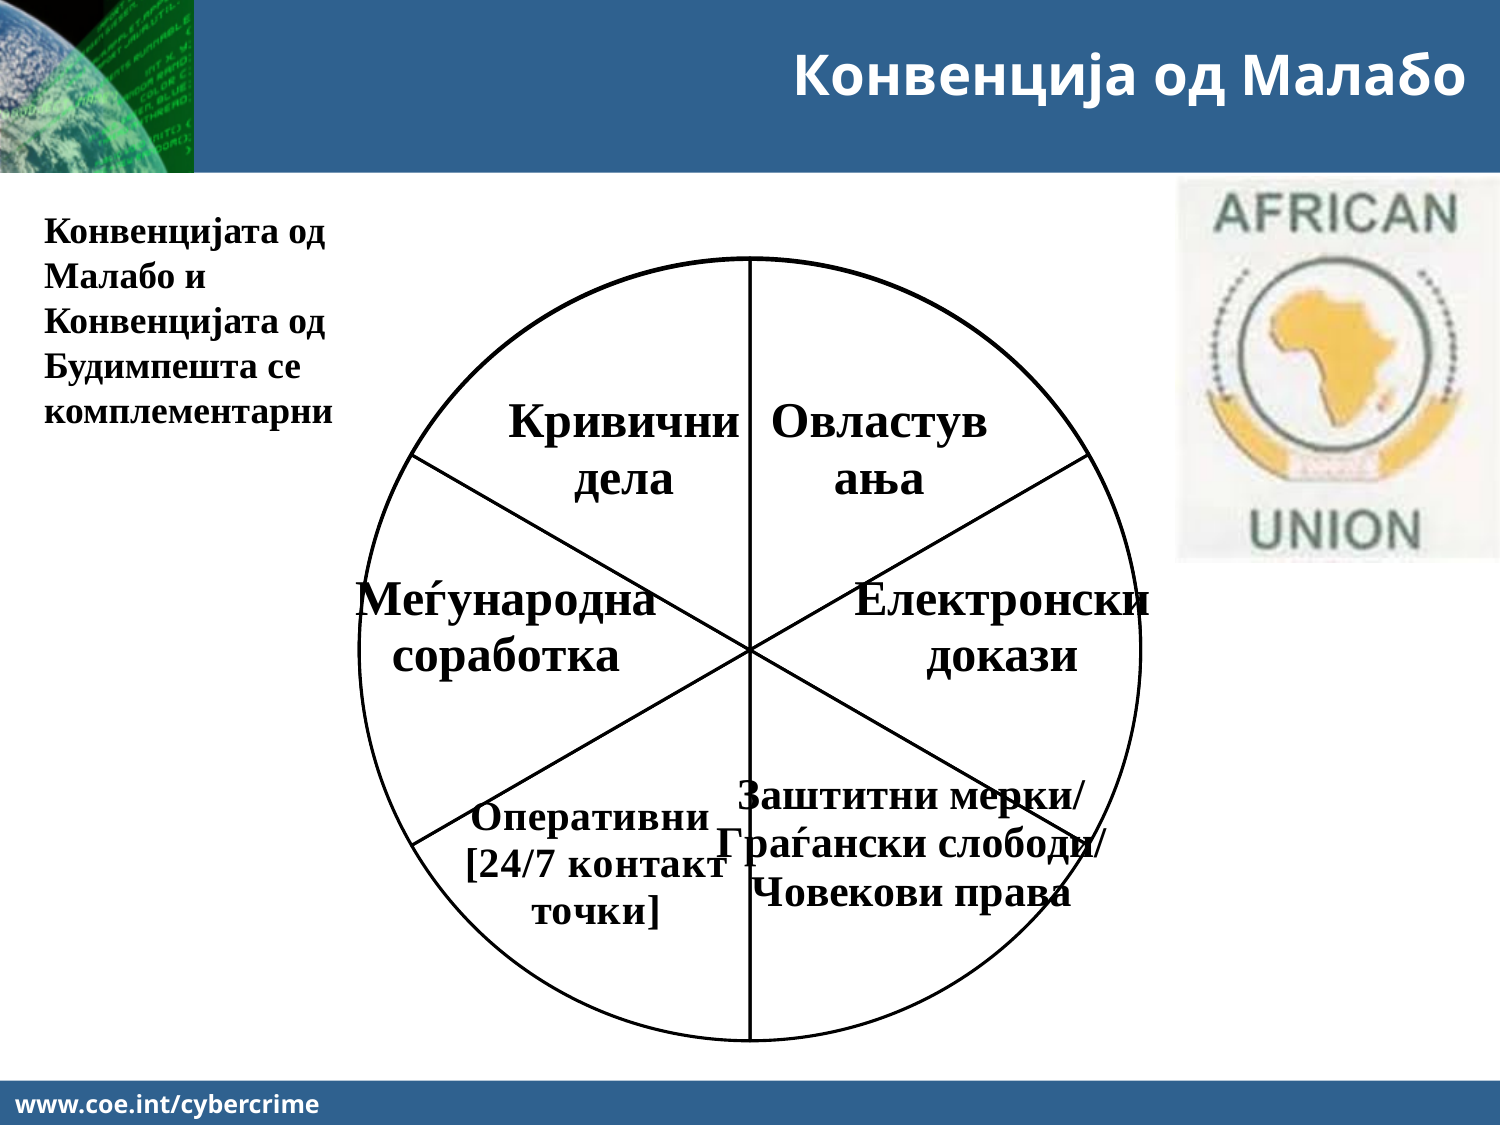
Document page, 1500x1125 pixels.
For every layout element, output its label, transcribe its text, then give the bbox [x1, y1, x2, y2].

text_box Конвенција од Малабо [230, 31, 1483, 114]
text_box [198, 0, 1500, 132]
picture [0, 0, 194, 173]
picture [1174, 175, 1500, 563]
chart [0, 133, 1500, 1118]
